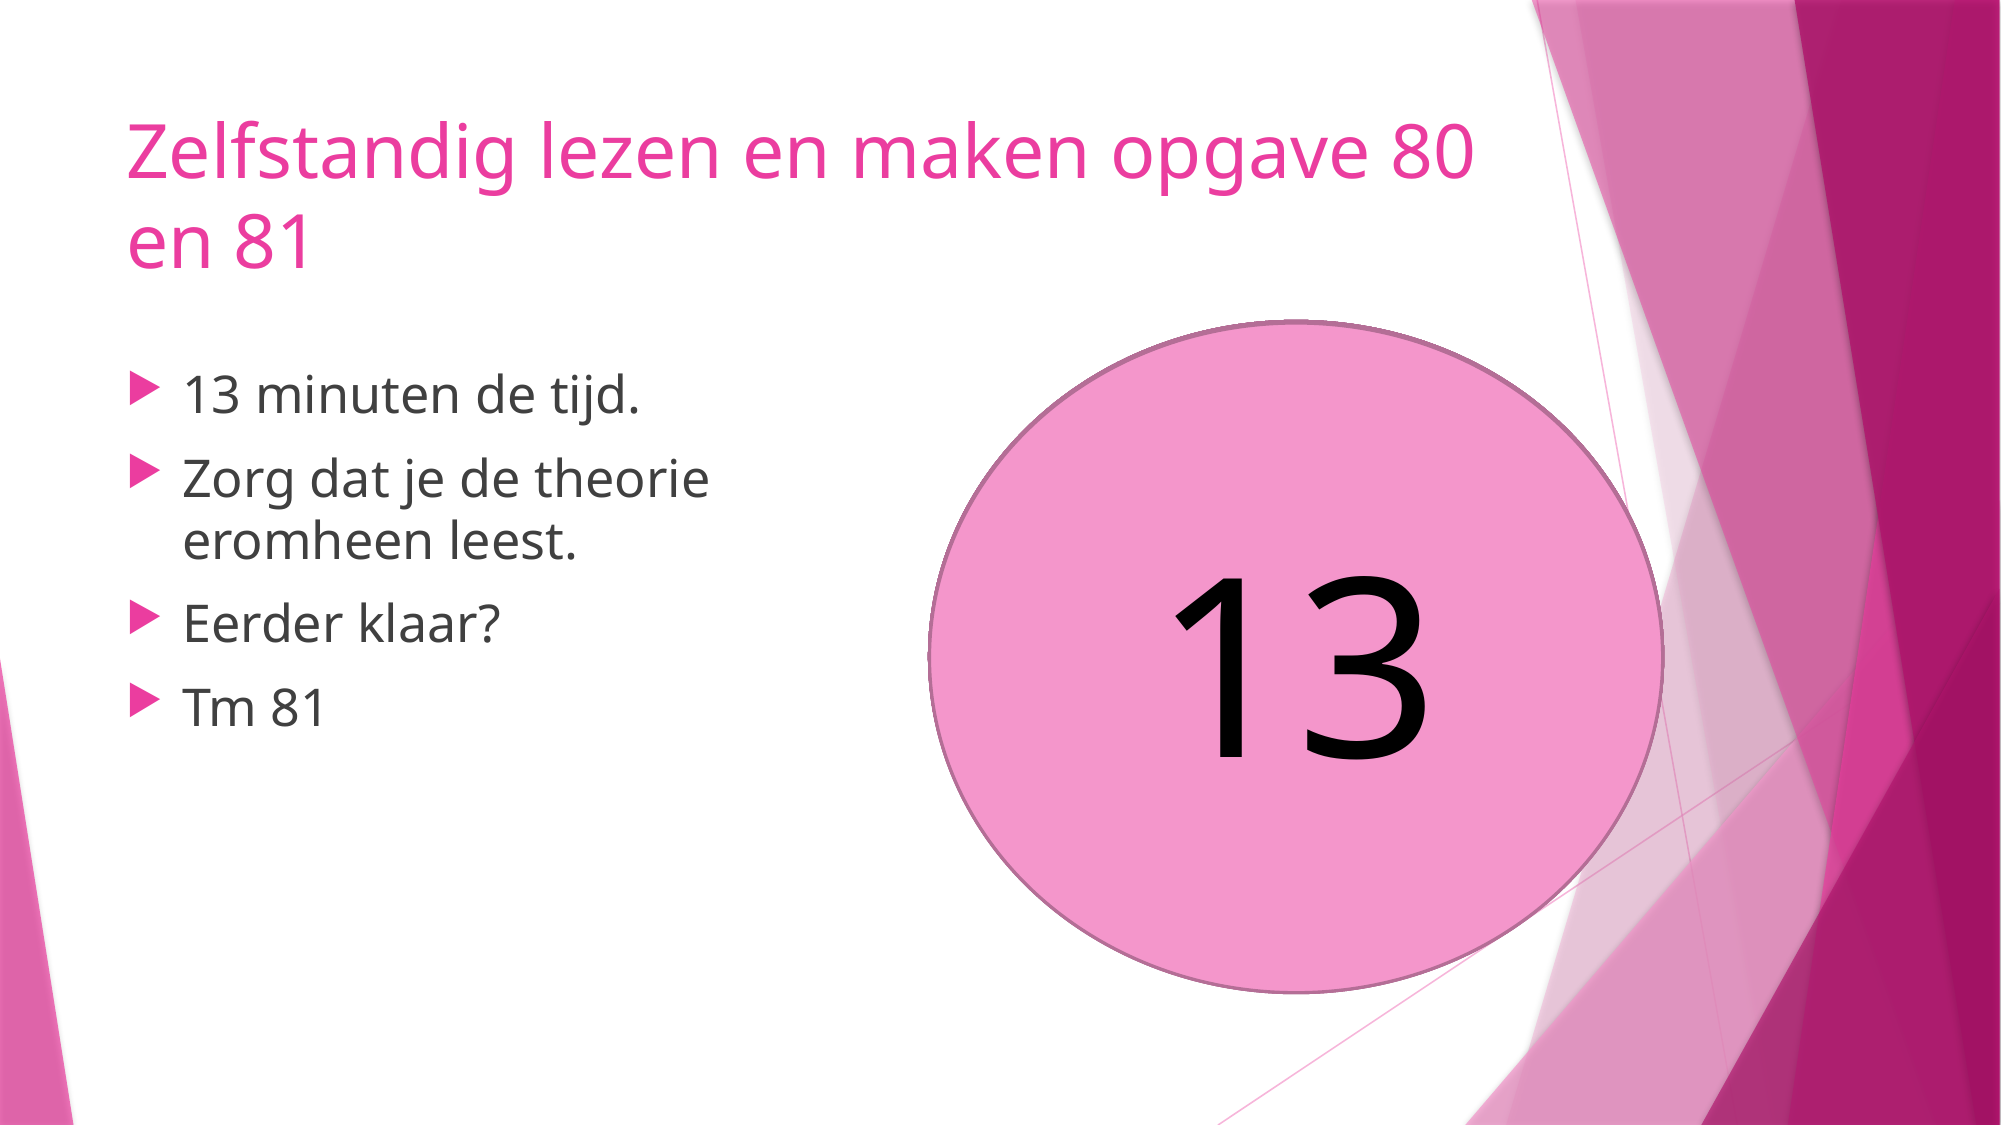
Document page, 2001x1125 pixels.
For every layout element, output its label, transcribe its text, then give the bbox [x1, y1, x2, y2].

list 13 minuten de tijd. Zorg dat je de theorie eromheen leest. Eerder klaar? Tm 81 [111, 354, 831, 962]
text_box 13 [927, 321, 1665, 995]
title Zelfstandig lezen en maken opgave 80 en 81 [111, 96, 1522, 313]
